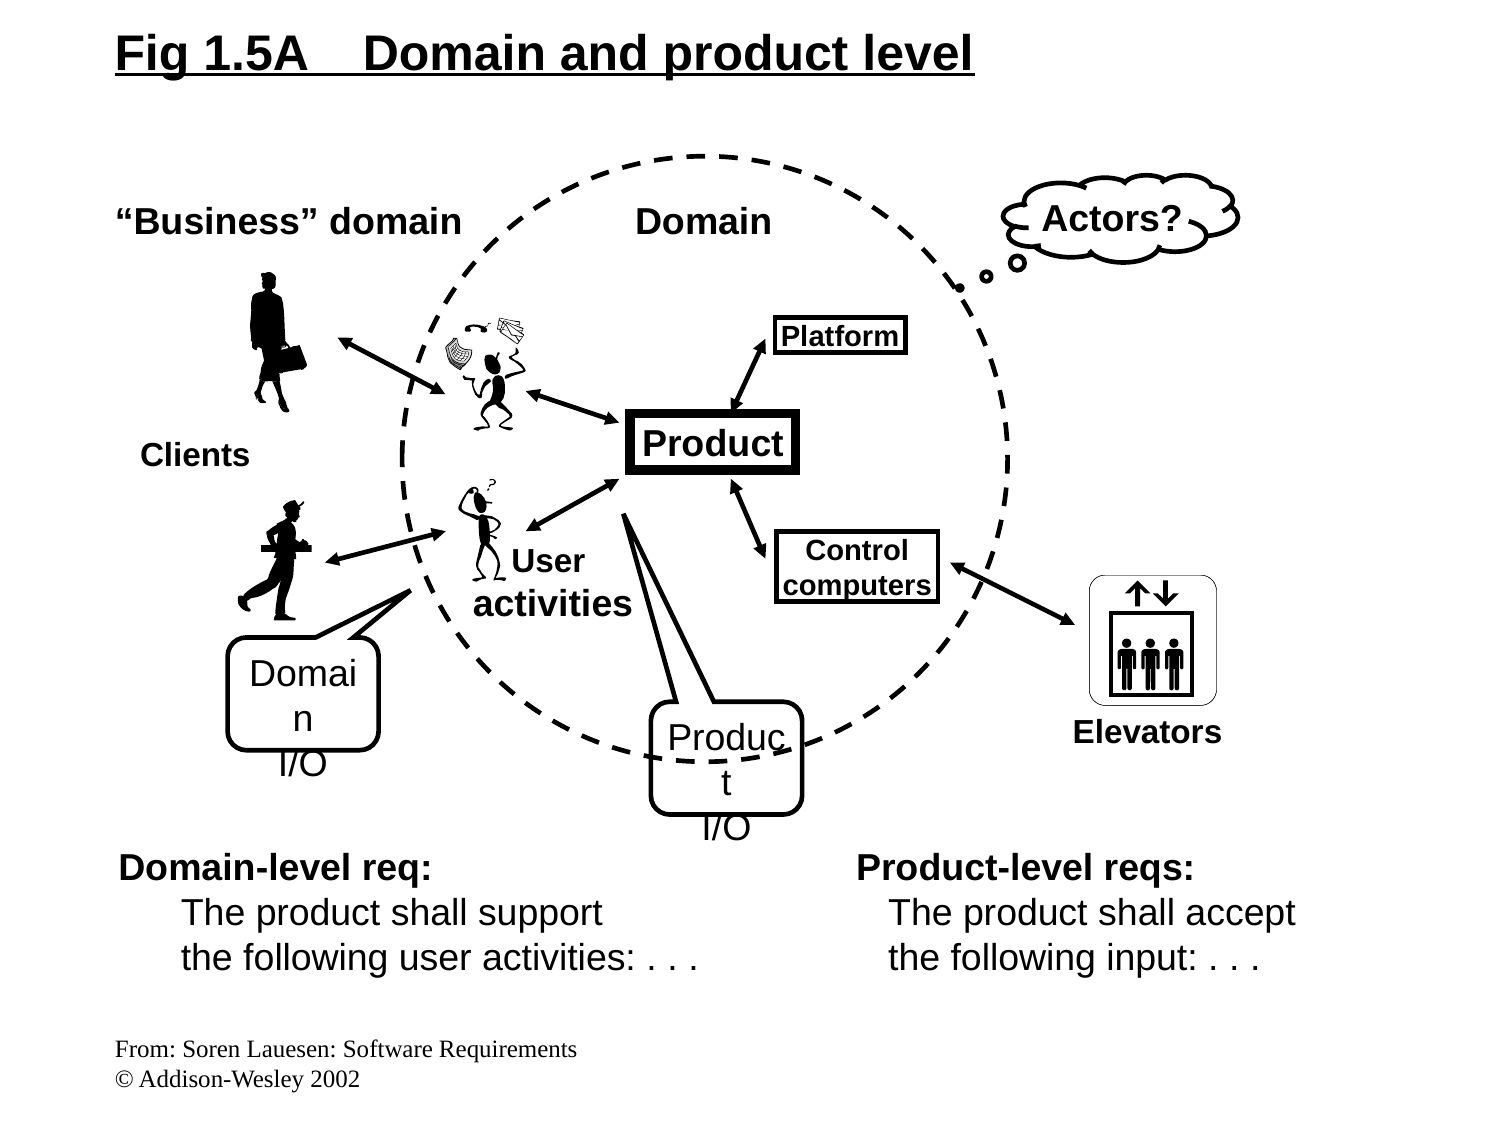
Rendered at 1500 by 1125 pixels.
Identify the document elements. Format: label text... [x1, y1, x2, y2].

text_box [112, 837, 1313, 985]
text_box Actors? [1008, 175, 1239, 263]
text_box Actors? [1010, 255, 1025, 271]
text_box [99, 156, 1008, 762]
slide_number From: Soren Lauesen: Software Requirements © Addison-Wesley 2002 [99, 1025, 875, 1100]
text_box Fig 1.5A Domain and product level [99, 12, 1085, 88]
text_box Elevators [1057, 702, 1238, 758]
picture [1088, 574, 1217, 706]
text_box [1008, 591, 1075, 625]
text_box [224, 762, 805, 816]
